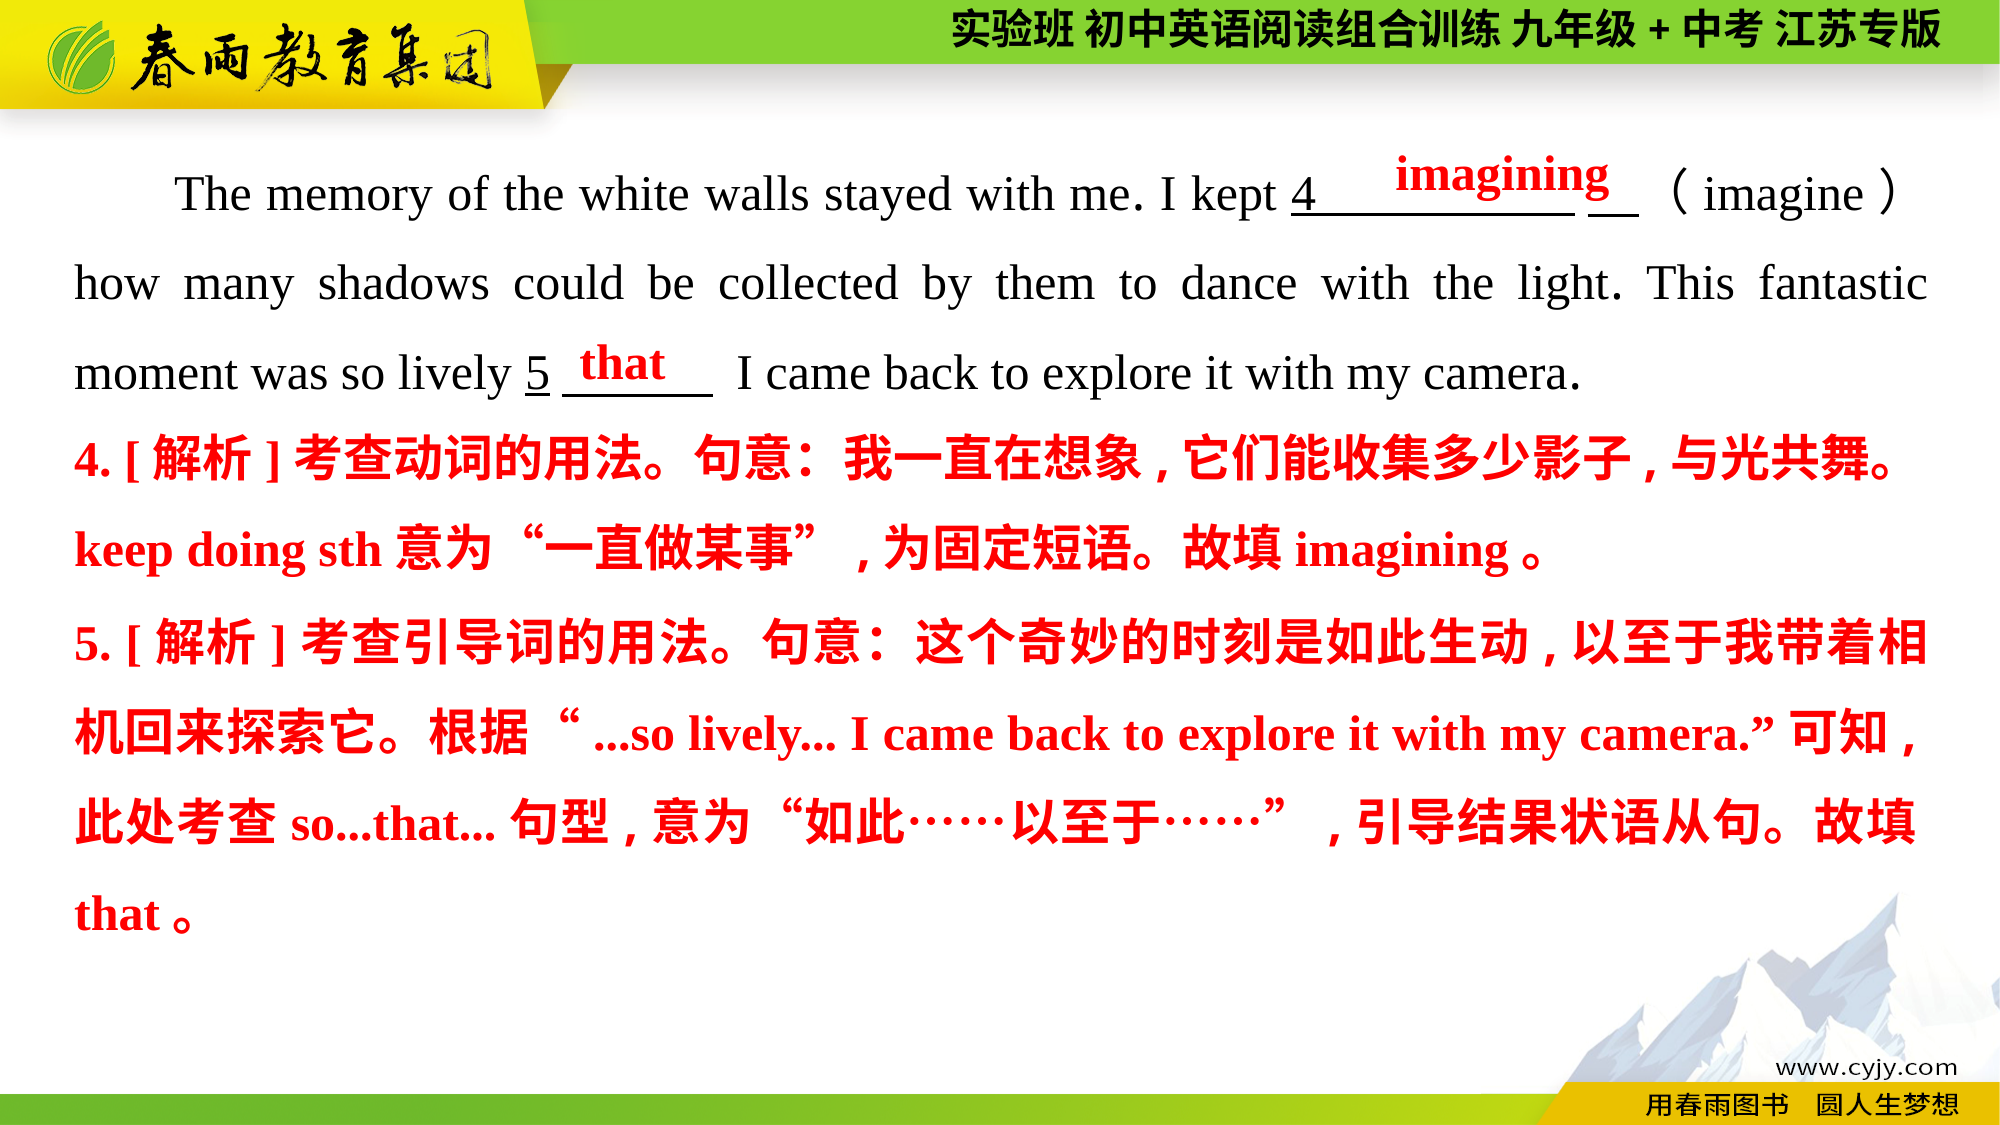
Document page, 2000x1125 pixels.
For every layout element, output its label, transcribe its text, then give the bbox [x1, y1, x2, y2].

text_box that [564, 321, 681, 397]
text_box imagining [1380, 133, 1625, 208]
text_box 5. [解析]考查引导词的用法。句意：这个奇妙的时刻是如此生动,以至于我带着相机回来探索它。根据“...so lively... I came back to explore it with my camera.”可知,此处考查so...that...句型,意为“如此……以至于……”,引导结果状语从句。故填that。 [59, 573, 1944, 949]
text_box 4. [解析]考查动词的用法。句意：我一直在想象,它们能收集多少影子,与光共舞。keep doing sth意为“一直做某事”,为固定短语。故填imagining。 [59, 388, 1944, 573]
picture [0, 0, 2000, 1125]
list The memory of the white walls stayed with me. I kept 4 （imagine） how many shadows could be collected by them to dance with the light. This fantastic moment was so lively 5 I came back to explore it with my camera. [59, 122, 1944, 388]
